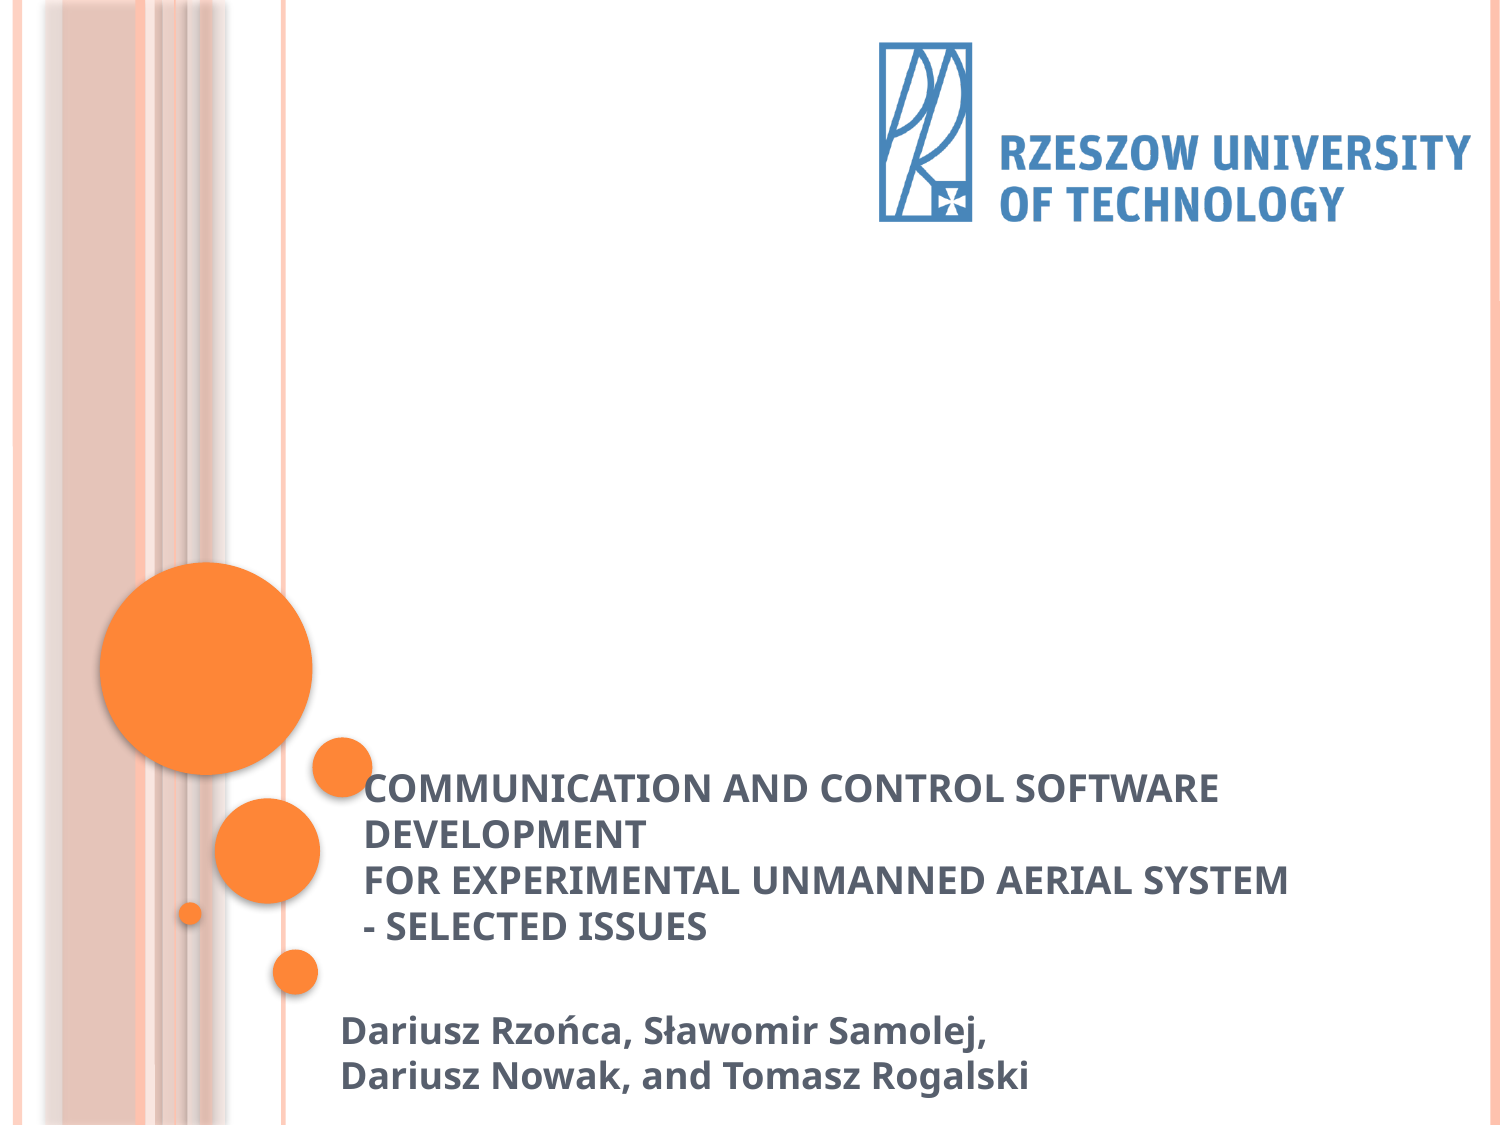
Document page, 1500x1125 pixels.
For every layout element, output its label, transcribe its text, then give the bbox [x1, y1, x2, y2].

subtitle Dariusz Rzońca, Sławomir Samolej, Dariusz Nowak, and Tomasz Rogalski [324, 999, 1385, 1071]
picture [879, 42, 1472, 223]
title Communication and Control Software Development for Experimental Unmanned Aerial System - Selected Issues [348, 645, 1495, 956]
